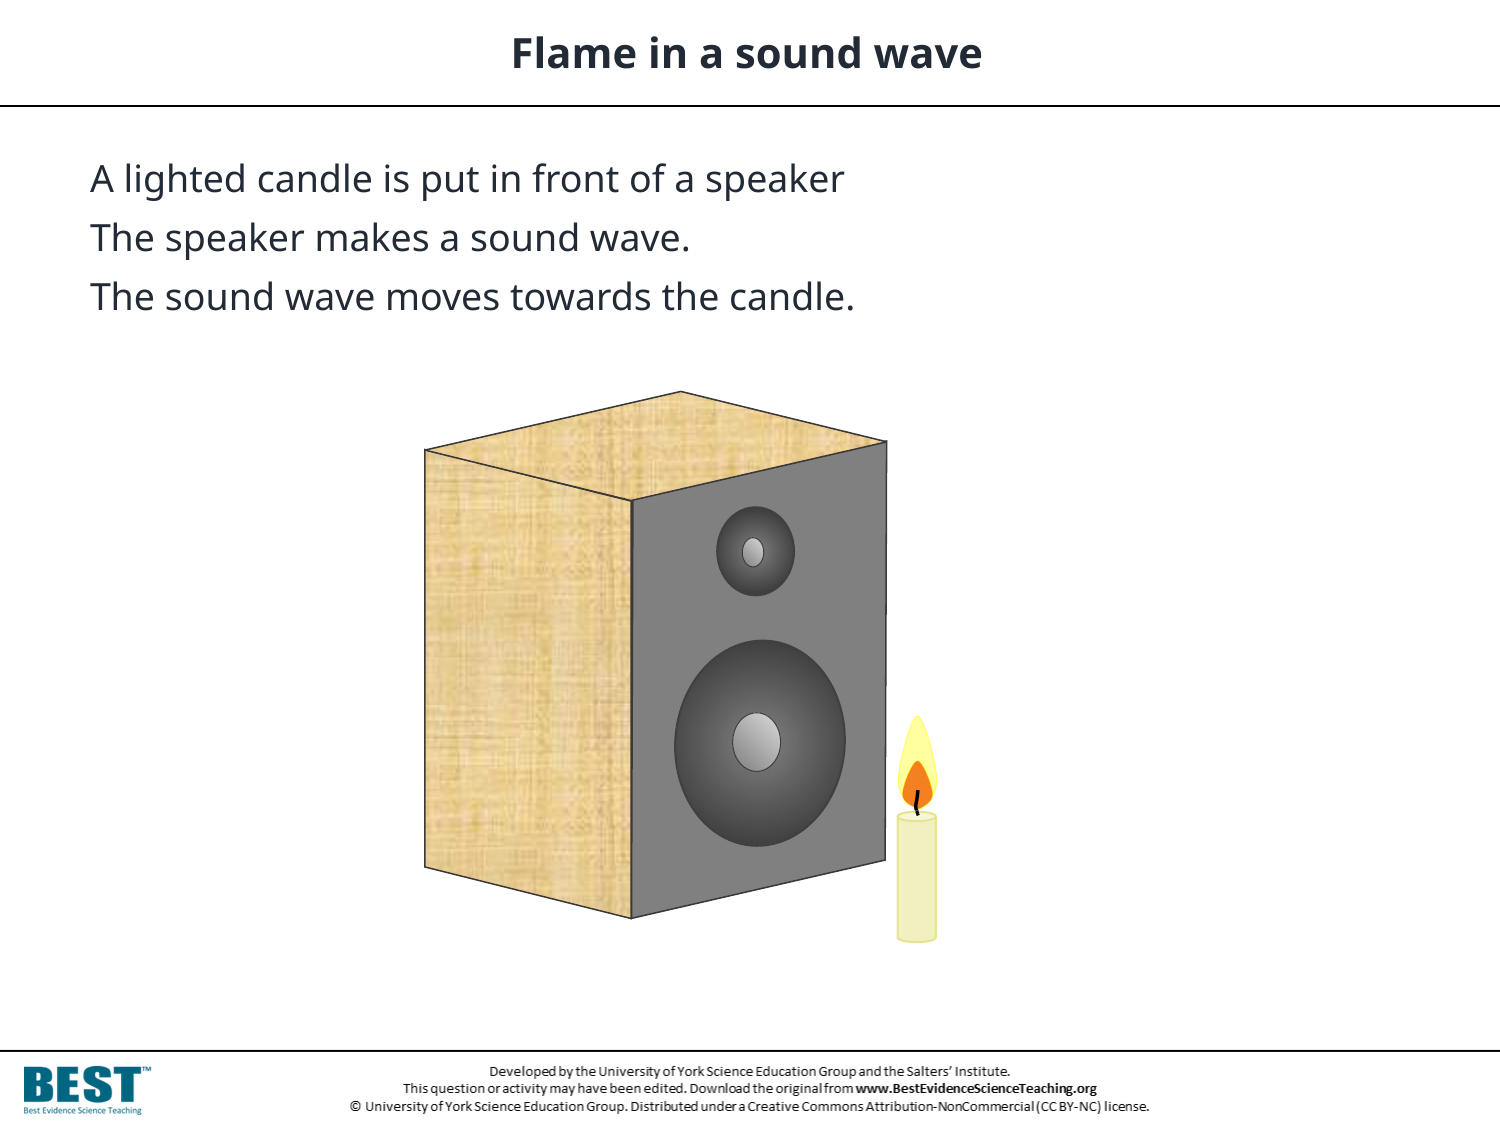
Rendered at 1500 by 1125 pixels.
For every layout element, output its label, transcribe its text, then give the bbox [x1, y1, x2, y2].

text_box Flame in a sound wave [23, 4, 1471, 99]
picture [0, 105, 1500, 1125]
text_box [424, 398, 940, 943]
